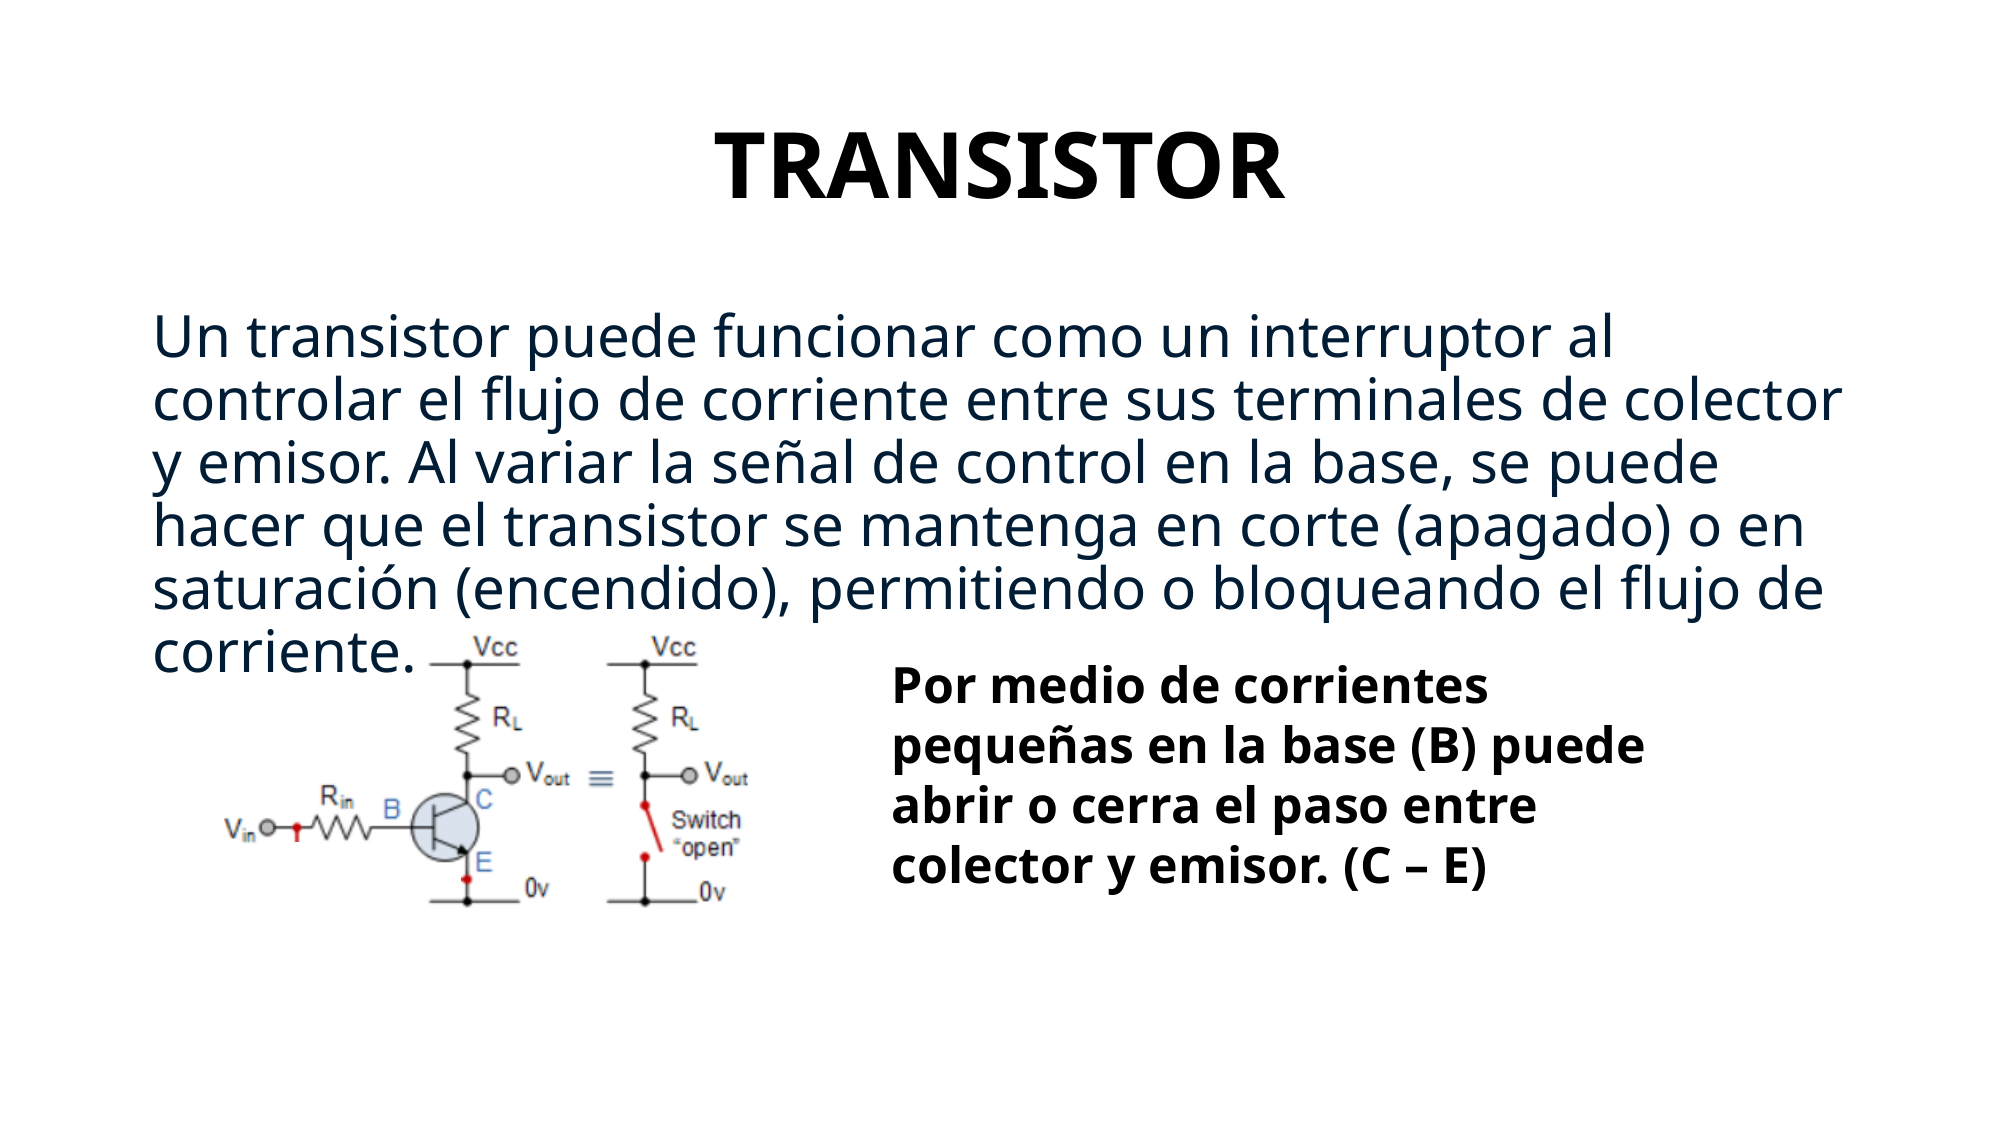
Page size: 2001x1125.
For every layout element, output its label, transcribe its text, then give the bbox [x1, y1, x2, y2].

picture [198, 616, 770, 944]
list Un transistor puede funcionar como un interruptor al controlar el flujo de corriente entre sus terminales de colector y emisor. Al variar la señal de control en la base, se puede hacer que el transistor se mantenga en corte (apagado) o en saturación (encendido), permitiendo o bloqueando el flujo de corriente. [137, 299, 1863, 672]
title TRANSISTOR [137, 59, 1863, 278]
text_box Por medio de corrientes pequeñas en la base (B) puede abrir o cerra el paso entre colector y emisor. (C – E) [876, 645, 1756, 901]
